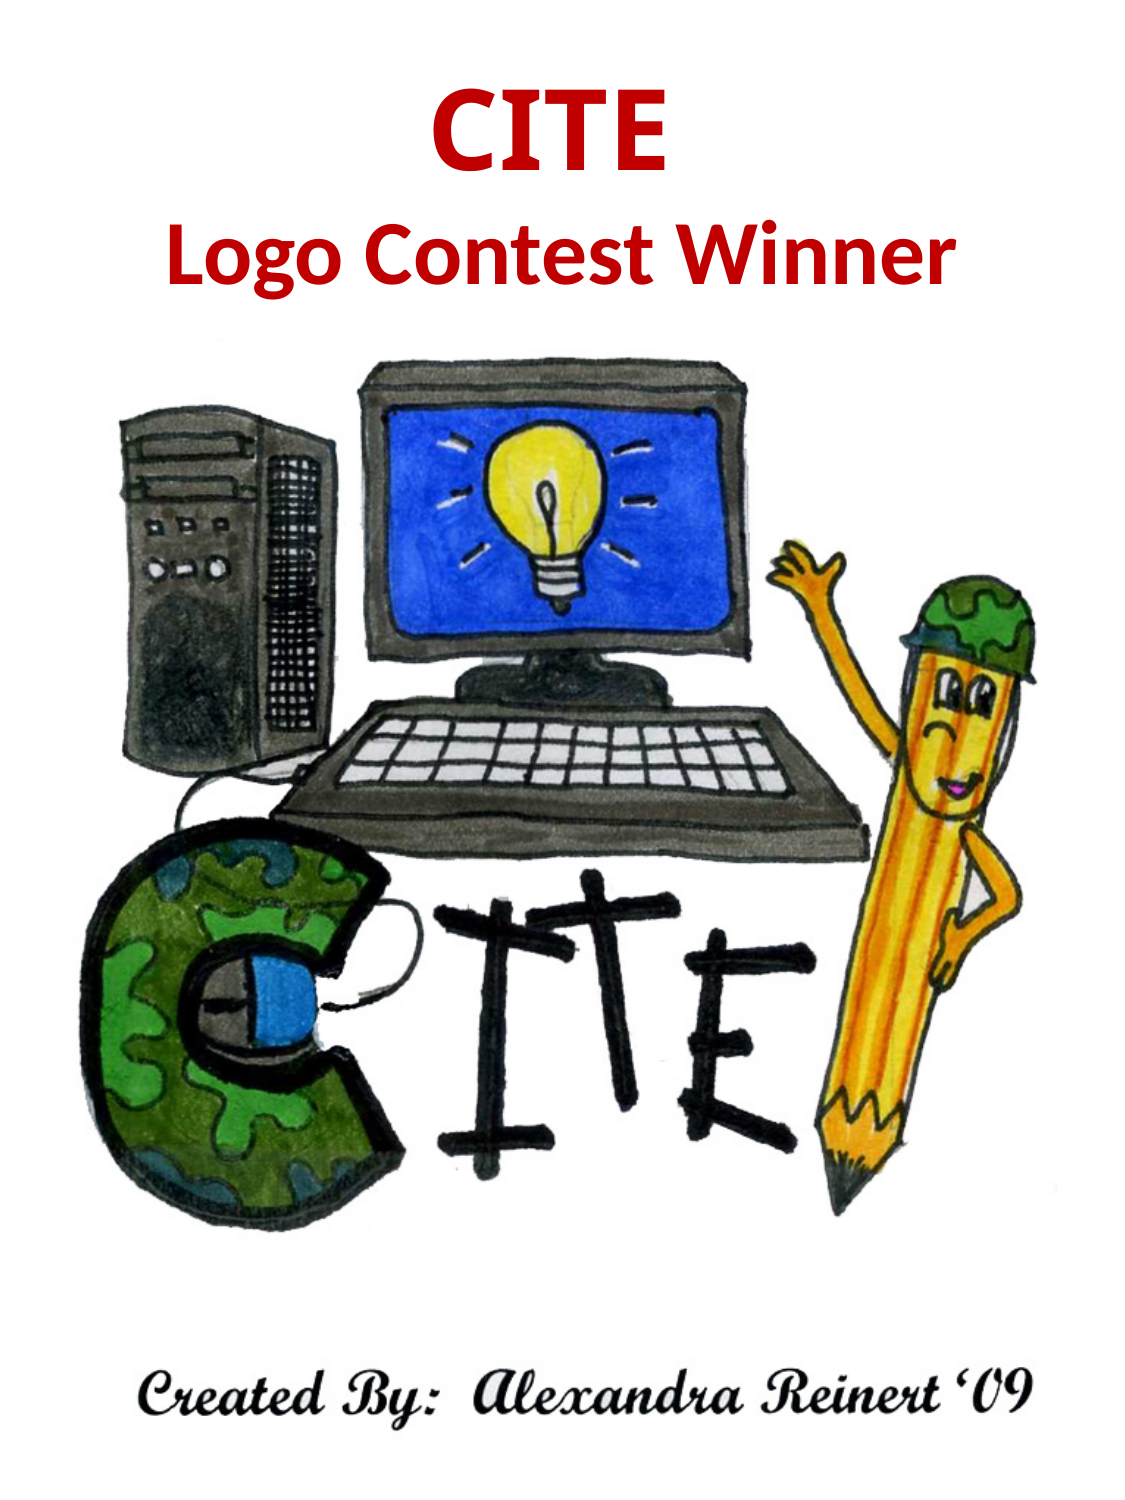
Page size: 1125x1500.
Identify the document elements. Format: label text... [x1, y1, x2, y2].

picture [27, 324, 1088, 1488]
text_box CITE Logo Contest Winner [0, 49, 1125, 310]
